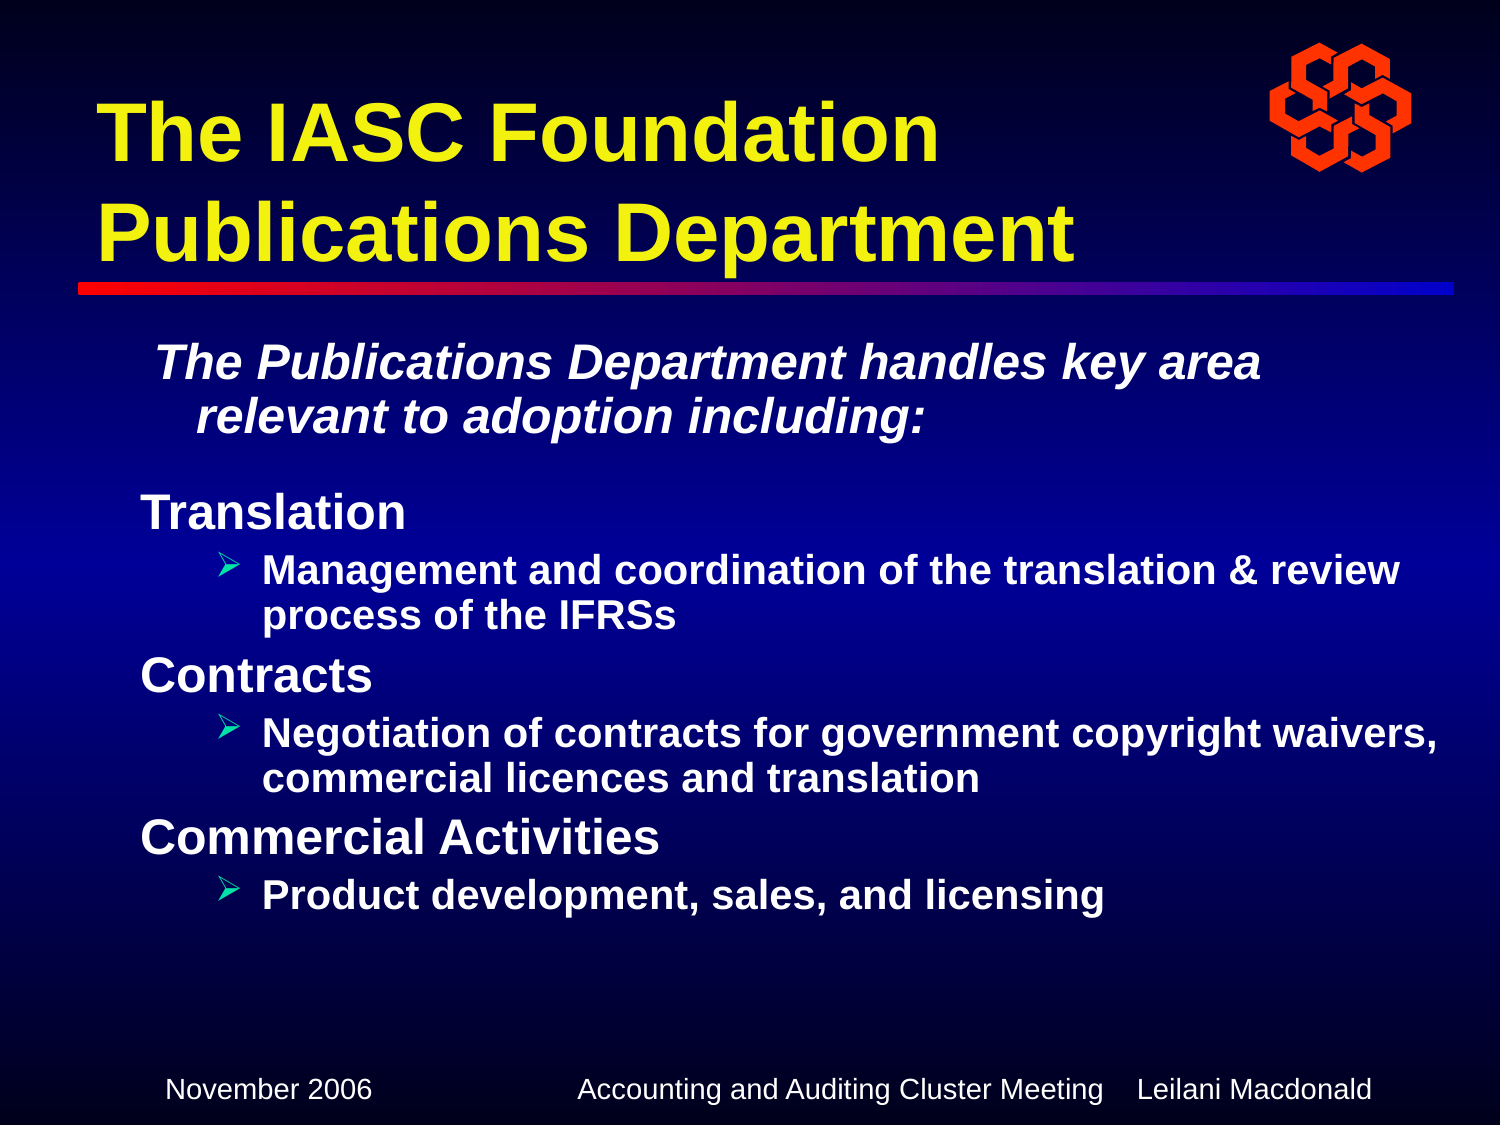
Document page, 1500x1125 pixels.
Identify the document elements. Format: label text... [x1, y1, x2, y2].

footer Accounting and Auditing Cluster Meeting Leilani Macdonald [485, 1037, 1466, 1113]
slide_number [149, 1037, 463, 1113]
title The IASC Foundation Publications Department [80, 72, 1469, 286]
list The Publications Department handles key area relevant to adoption including: Translation Management and coordination of the translation & review process of the IFRSs Contracts Negotiation of contracts for government copyright waivers, commercial licences and translation Commercial Activities Product development, sales, and licensing [124, 328, 1470, 1007]
